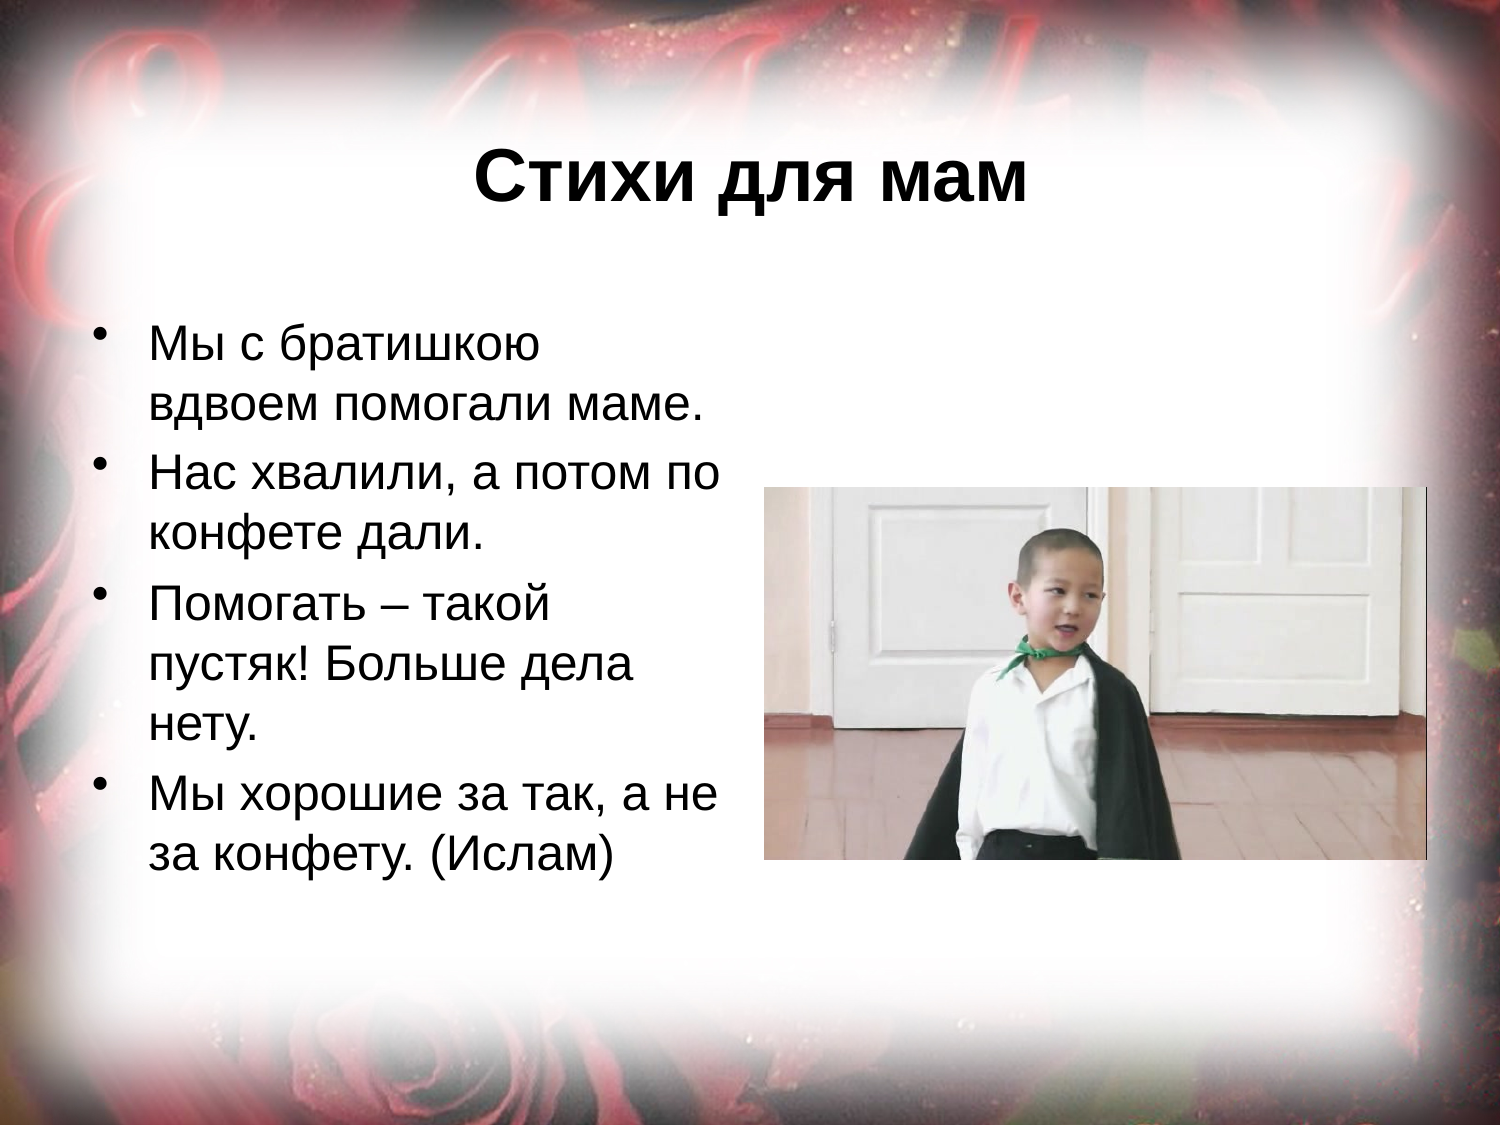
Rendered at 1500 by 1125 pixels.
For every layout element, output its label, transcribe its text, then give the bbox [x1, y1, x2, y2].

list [764, 487, 1427, 860]
picture [0, 0, 1500, 1125]
list Мы с братишкою вдвоем помогали маме. Нас хвалили, а потом по конфете дали. Помогать – такой пустяк! Больше дела нету. Мы хорошие за так, а не за конфету. (Ислам) [76, 302, 740, 1046]
title Стихи для мам [76, 77, 1428, 266]
